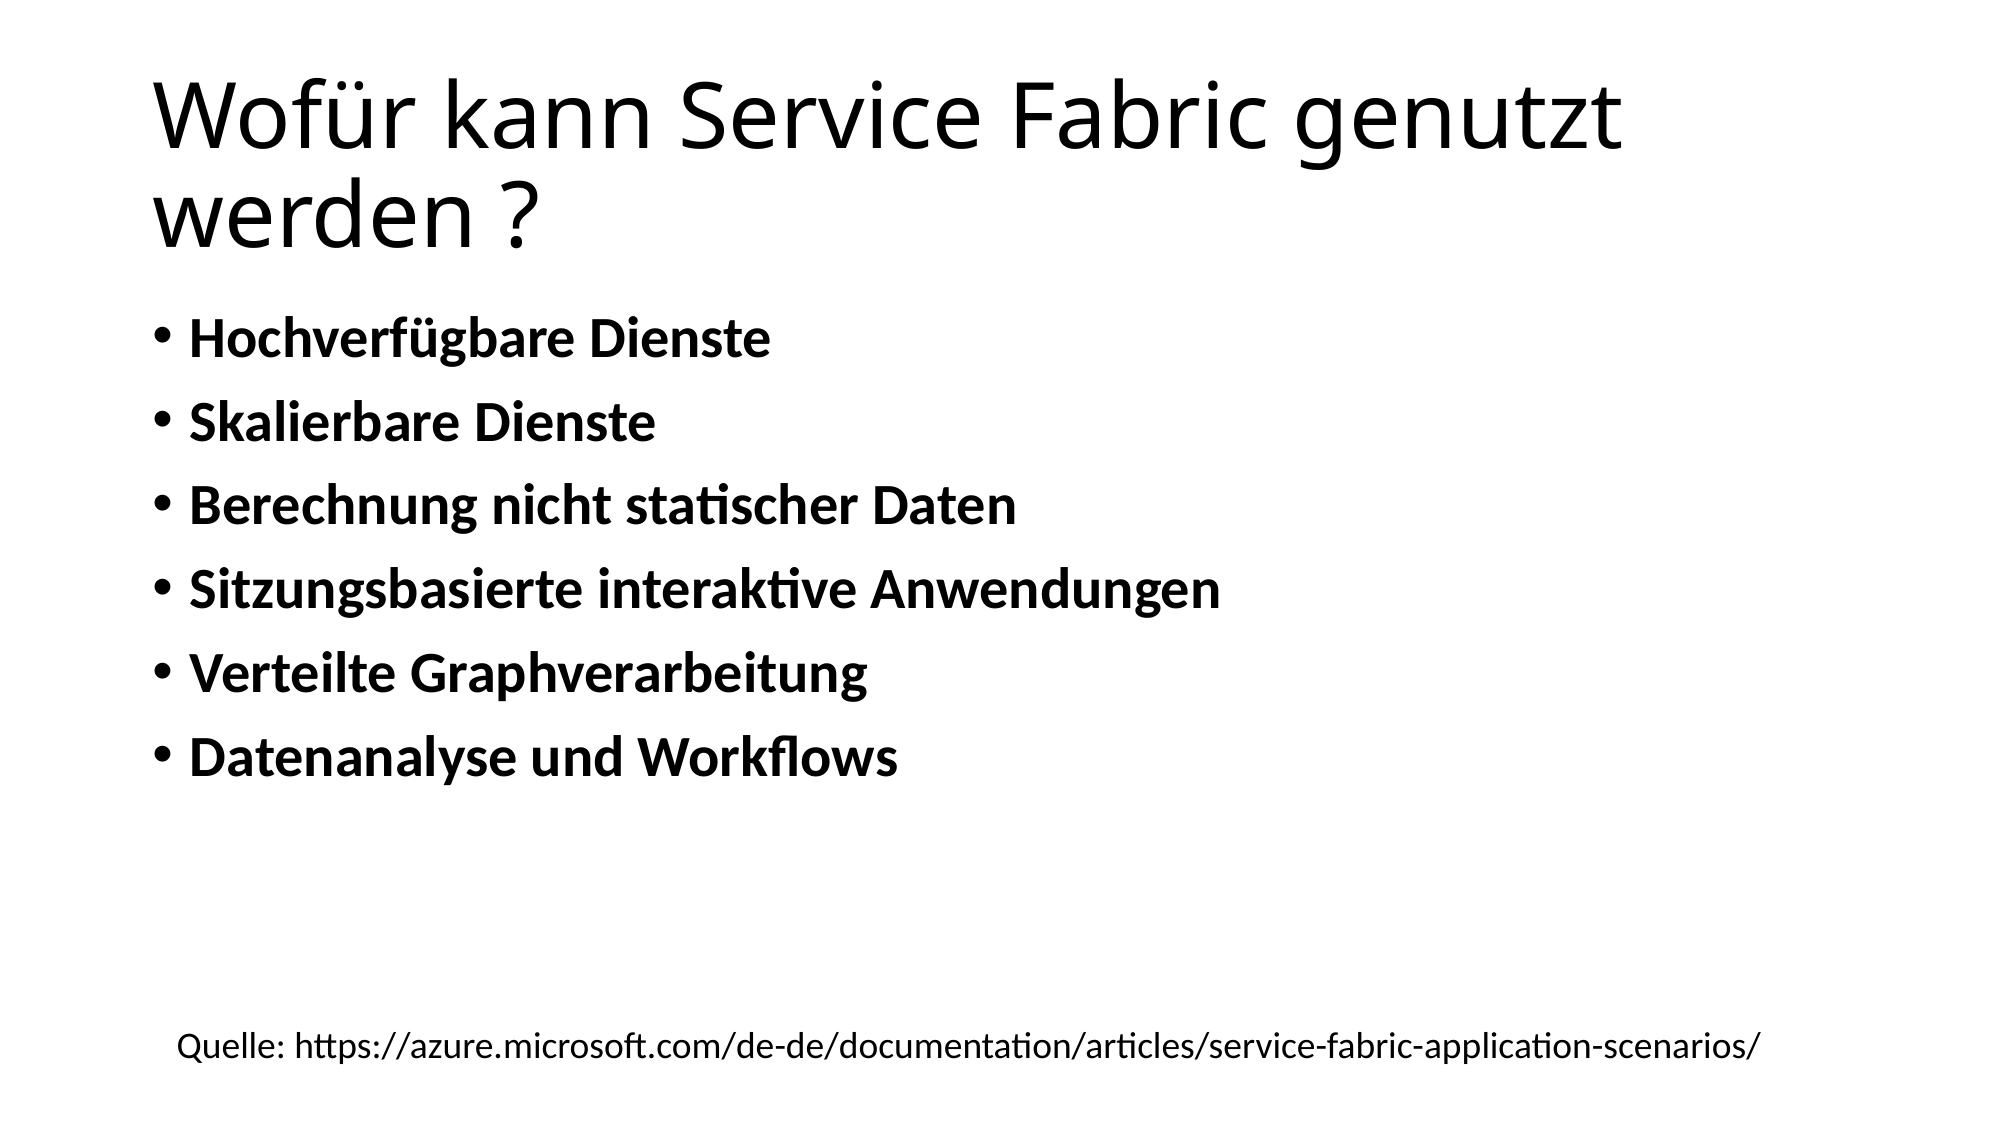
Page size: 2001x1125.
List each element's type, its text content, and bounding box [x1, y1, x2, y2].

title Wofür kann Service Fabric genutzt werden ? [137, 59, 1863, 278]
text_box Quelle: https://azure.microsoft.com/de-de/documentation/articles/service-fabric-application-scenarios/ [161, 1013, 1778, 1073]
list Hochverfügbare Dienste Skalierbare Dienste Berechnung nicht statischer Daten Sitzungsbasierte interaktive Anwendungen Verteilte Graphverarbeitung Datenanalyse und Workflows [137, 299, 1863, 1014]
